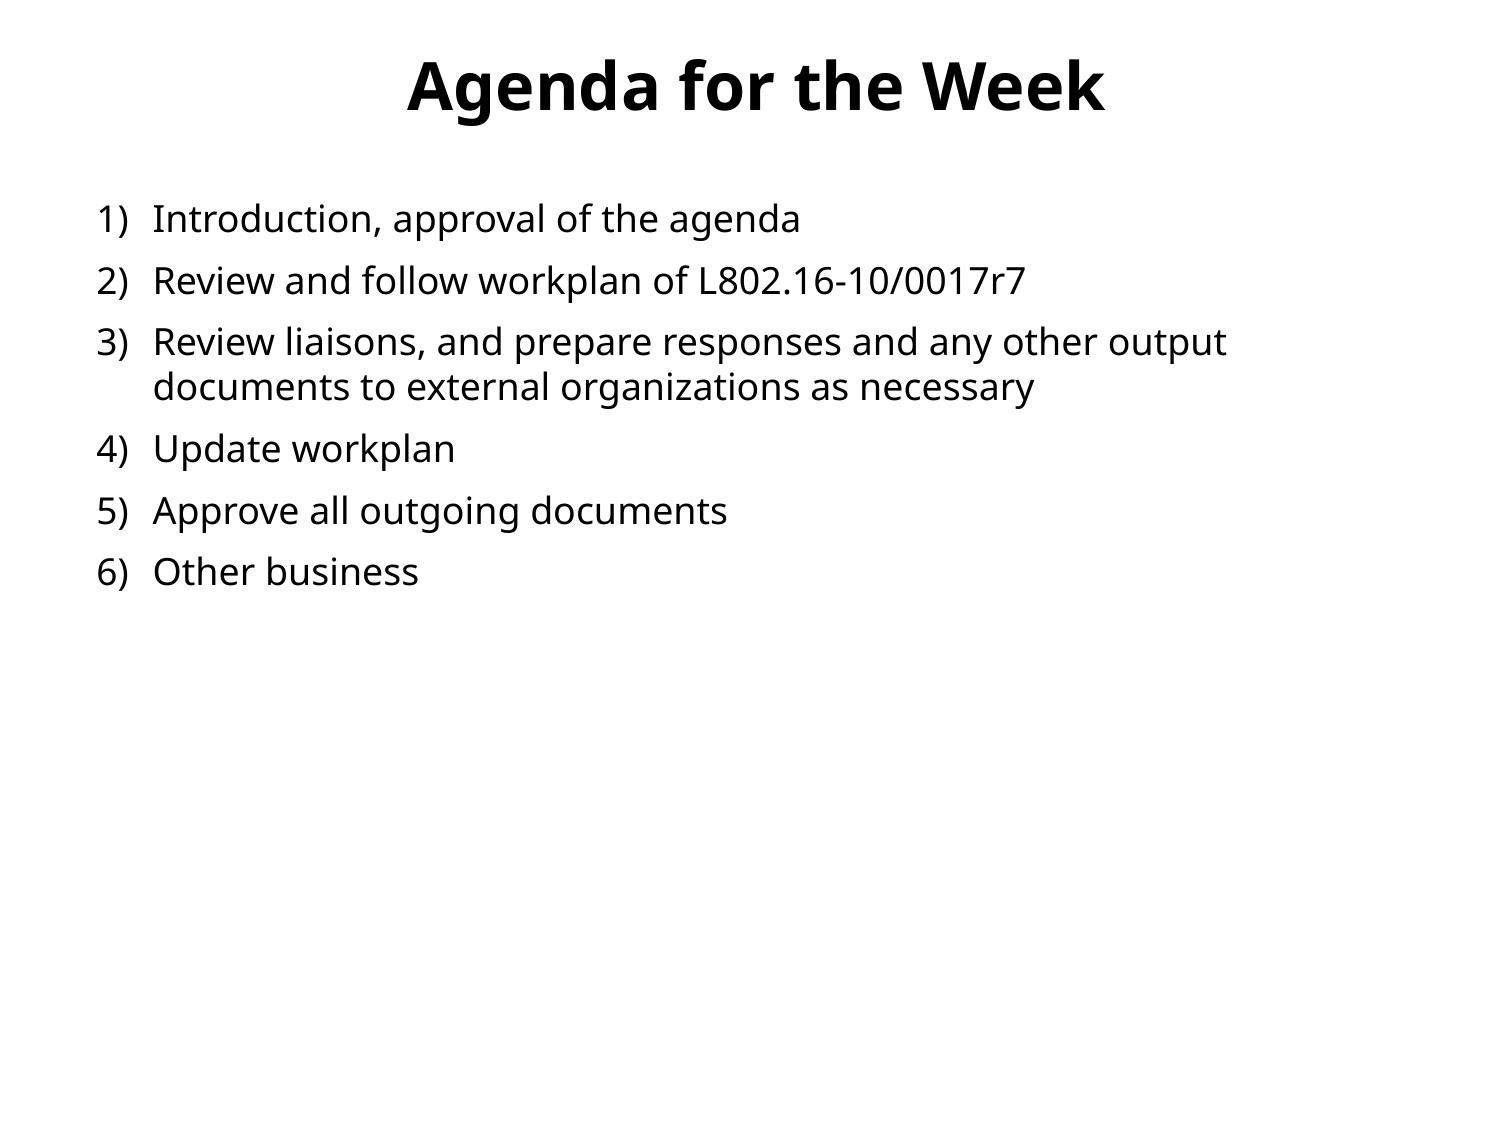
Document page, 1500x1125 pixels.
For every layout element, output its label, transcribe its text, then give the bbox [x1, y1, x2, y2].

text_box Agenda for the Week [74, 36, 1425, 152]
list Introduction, approval of the agenda Review and follow workplan of L802.16-10/0017r7 Review liaisons, and prepare responses and any other output documents to external organizations as necessary Update workplan Approve all outgoing documents Other business [75, 187, 1425, 1005]
